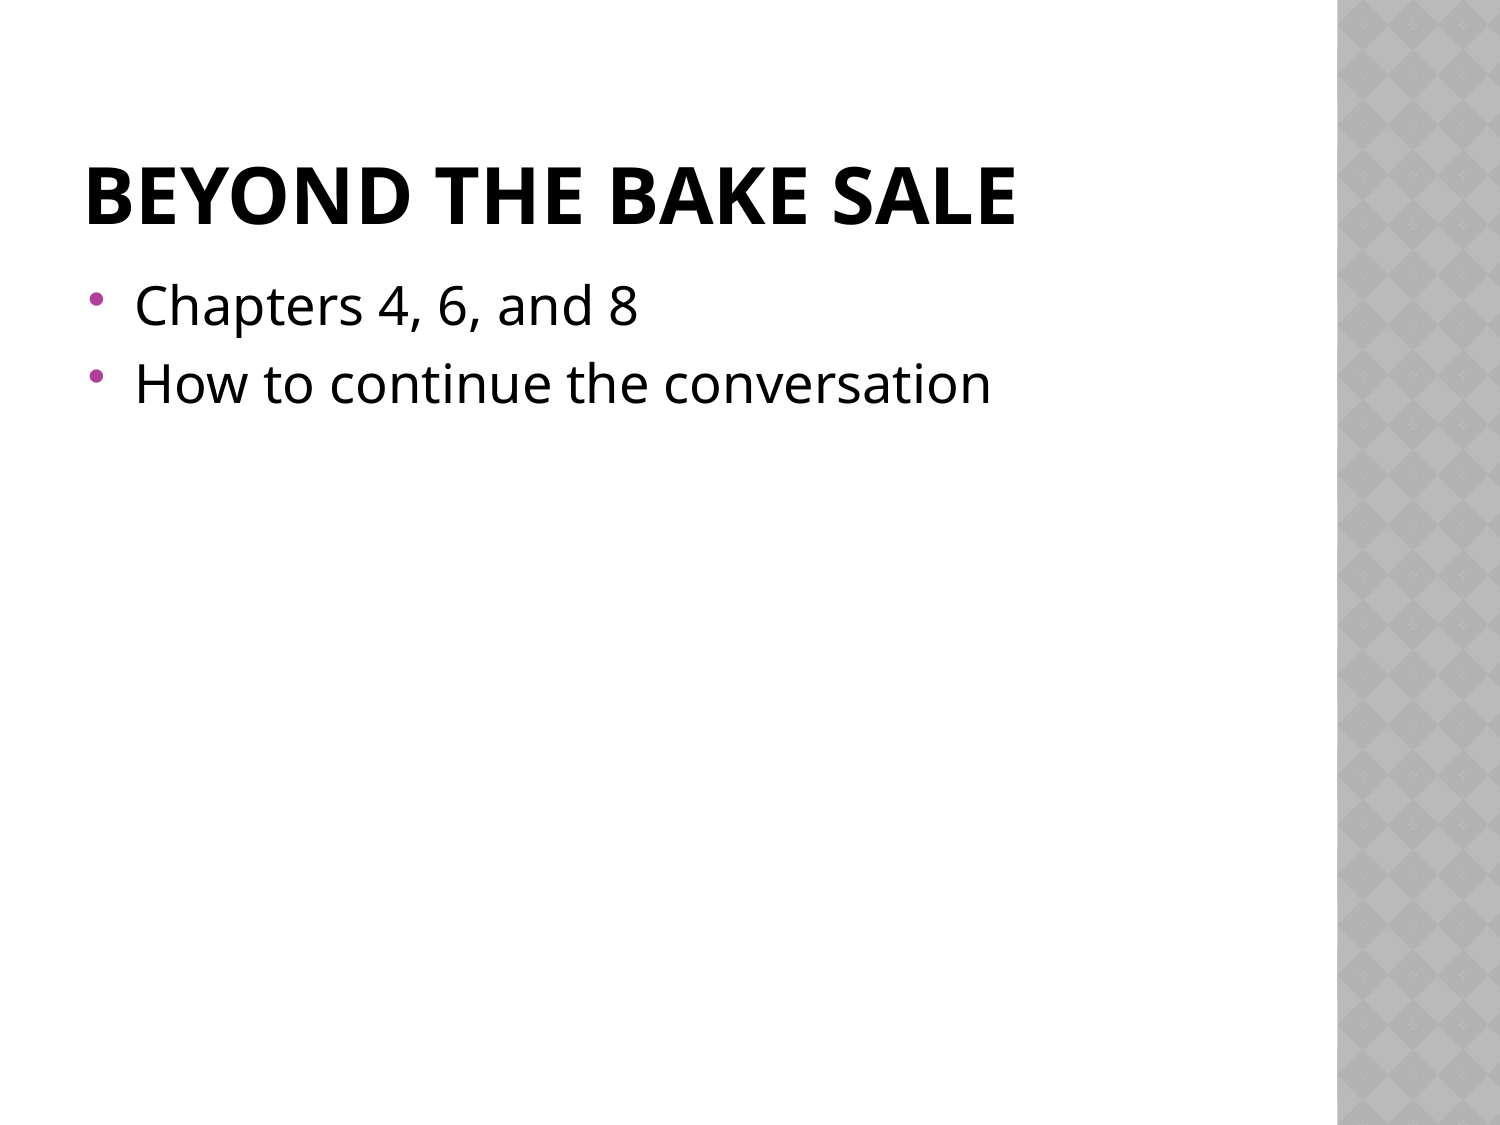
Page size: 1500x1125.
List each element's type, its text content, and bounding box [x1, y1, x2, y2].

title Beyond the bake sale [75, 52, 1263, 240]
list Chapters 4, 6, and 8 How to continue the conversation [75, 264, 1263, 1059]
